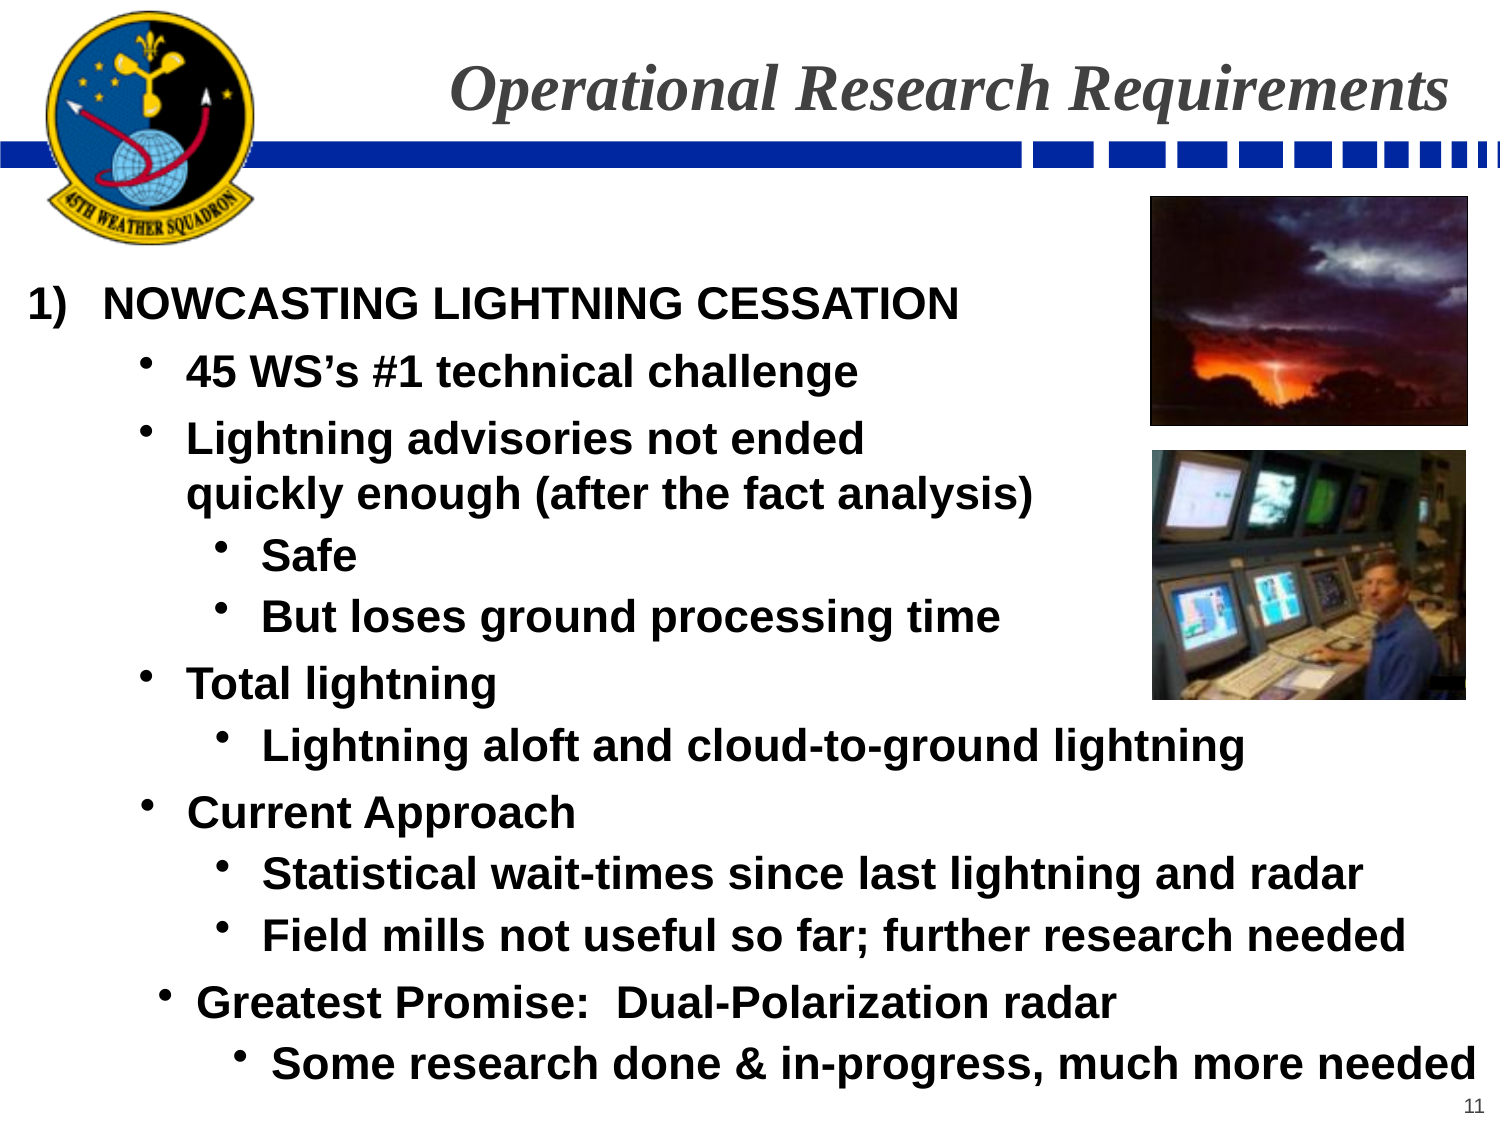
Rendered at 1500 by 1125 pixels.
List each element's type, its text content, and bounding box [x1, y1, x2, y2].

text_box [1151, 449, 1467, 701]
text_box NOWCASTING LIGHTNING CESSATION 45 WS’s #1 technical challenge Lightning advisories not ended quickly enough (after the fact analysis) Safe But loses ground processing time Total lightning Lightning aloft and cloud-to-ground lightning Current Approach Statistical wait-times since last lightning and radar Field mills not useful so far; further research needed Greatest Promise: Dual-Polarization radar Some research done & in-progress, much more needed [12, 266, 1500, 1097]
picture [40, 7, 263, 250]
text_box Operational Research Requirements [434, 36, 1467, 131]
picture [1151, 197, 1467, 426]
